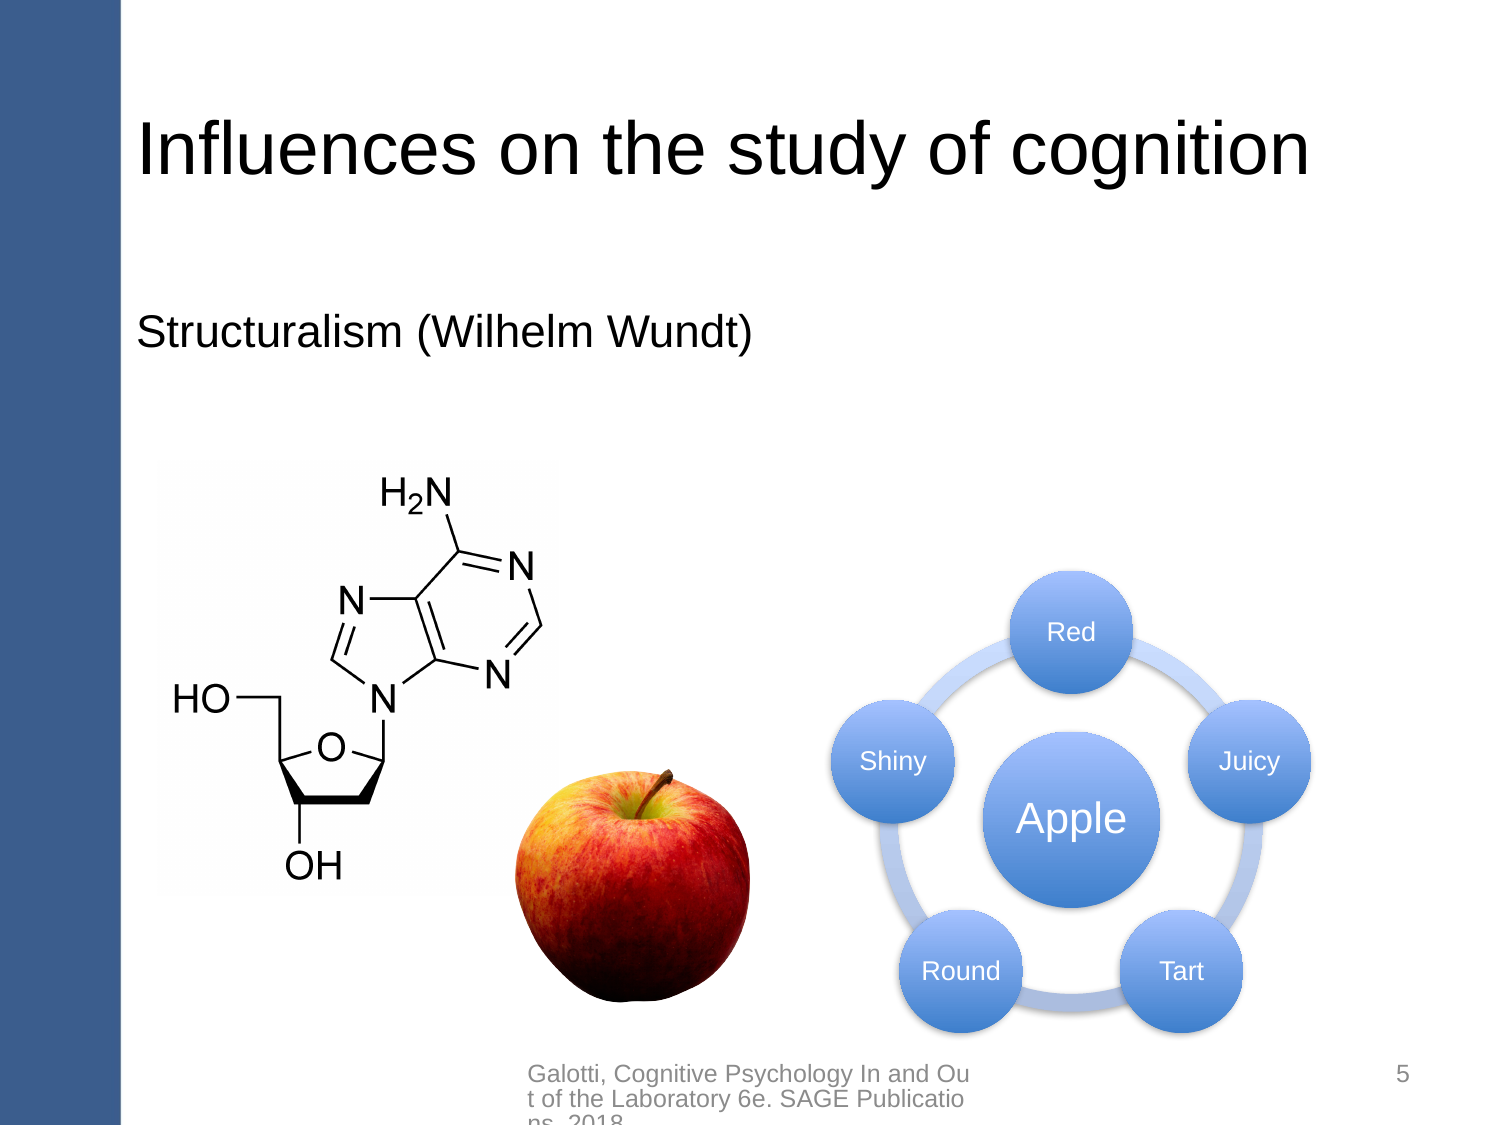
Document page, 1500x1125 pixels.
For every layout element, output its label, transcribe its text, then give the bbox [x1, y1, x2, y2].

title Influences on the study of cognition [121, 84, 1472, 205]
picture [0, 0, 1500, 1125]
footer Galotti, Cognitive Psychology In and Out of the Laboratory 6e. SAGE Publications, 2018. [512, 1042, 988, 1103]
list Structuralism (Wilhelm Wundt) [121, 294, 1472, 1071]
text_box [721, 570, 1422, 1037]
slide_number 5 [1074, 1042, 1425, 1103]
